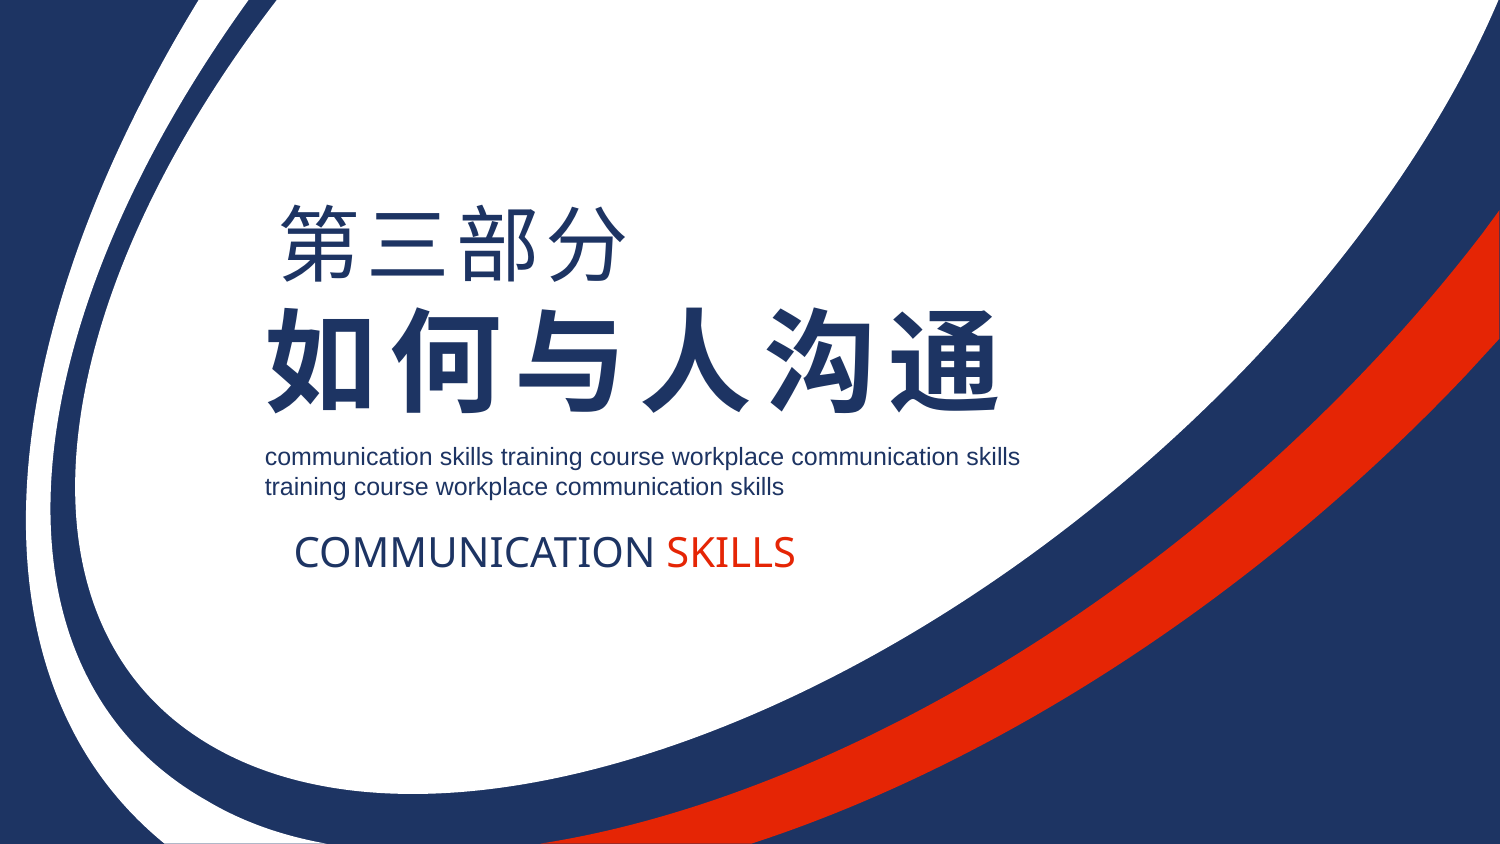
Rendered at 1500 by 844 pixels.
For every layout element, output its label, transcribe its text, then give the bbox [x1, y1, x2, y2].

text_box communication skills training course workplace communication skills training course workplace communication skills [249, 432, 1038, 508]
text_box 如何与人沟通 [249, 283, 1088, 420]
text_box [25, 0, 327, 844]
text_box [540, 210, 1500, 844]
text_box COMMUNICATION SKILLS [278, 518, 812, 583]
text_box [75, 0, 1499, 794]
text_box 第三部分 [262, 184, 664, 297]
